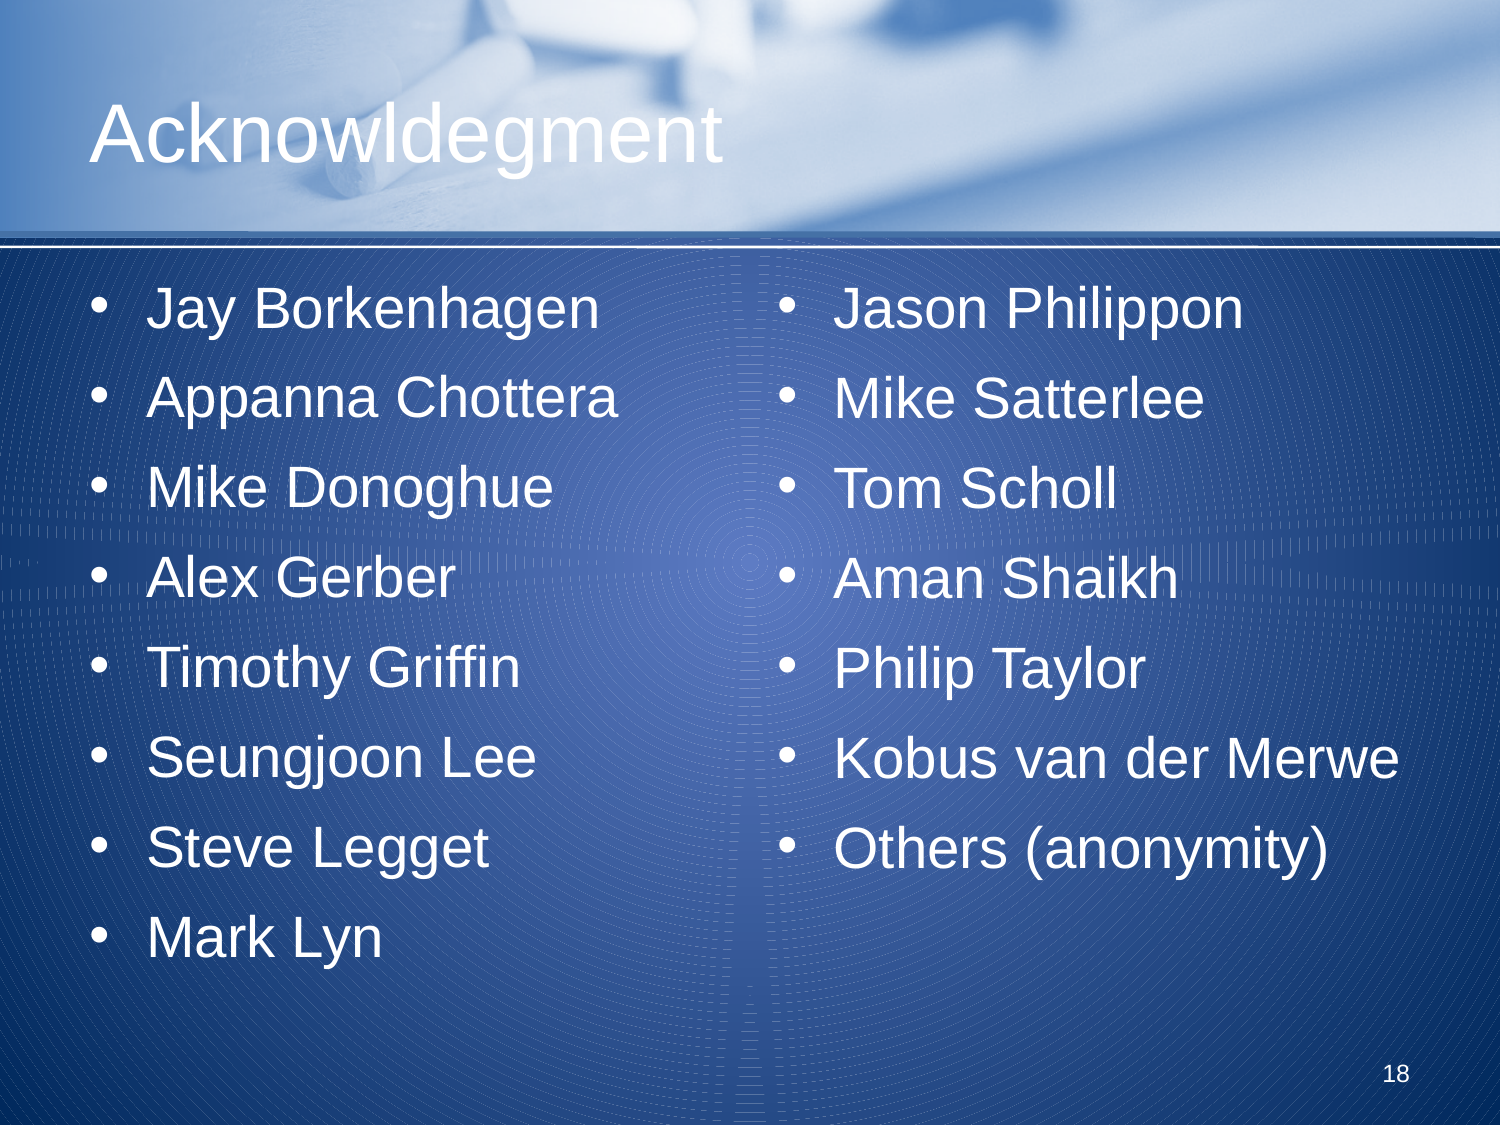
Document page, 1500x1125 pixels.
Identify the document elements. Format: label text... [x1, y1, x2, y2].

title Acknowldegment [75, 24, 1425, 233]
list Jay Borkenhagen Appanna Chottera Mike Donoghue Alex Gerber Timothy Griffin Seungjoon Lee Steve Legget Mark Lyn [75, 262, 738, 1005]
list Jason Philippon Mike Satterlee Tom Scholl Aman Shaikh Philip Taylor Kobus van der Merwe Others (anonymity) [762, 262, 1425, 1005]
slide_number 18 [1074, 1042, 1425, 1103]
